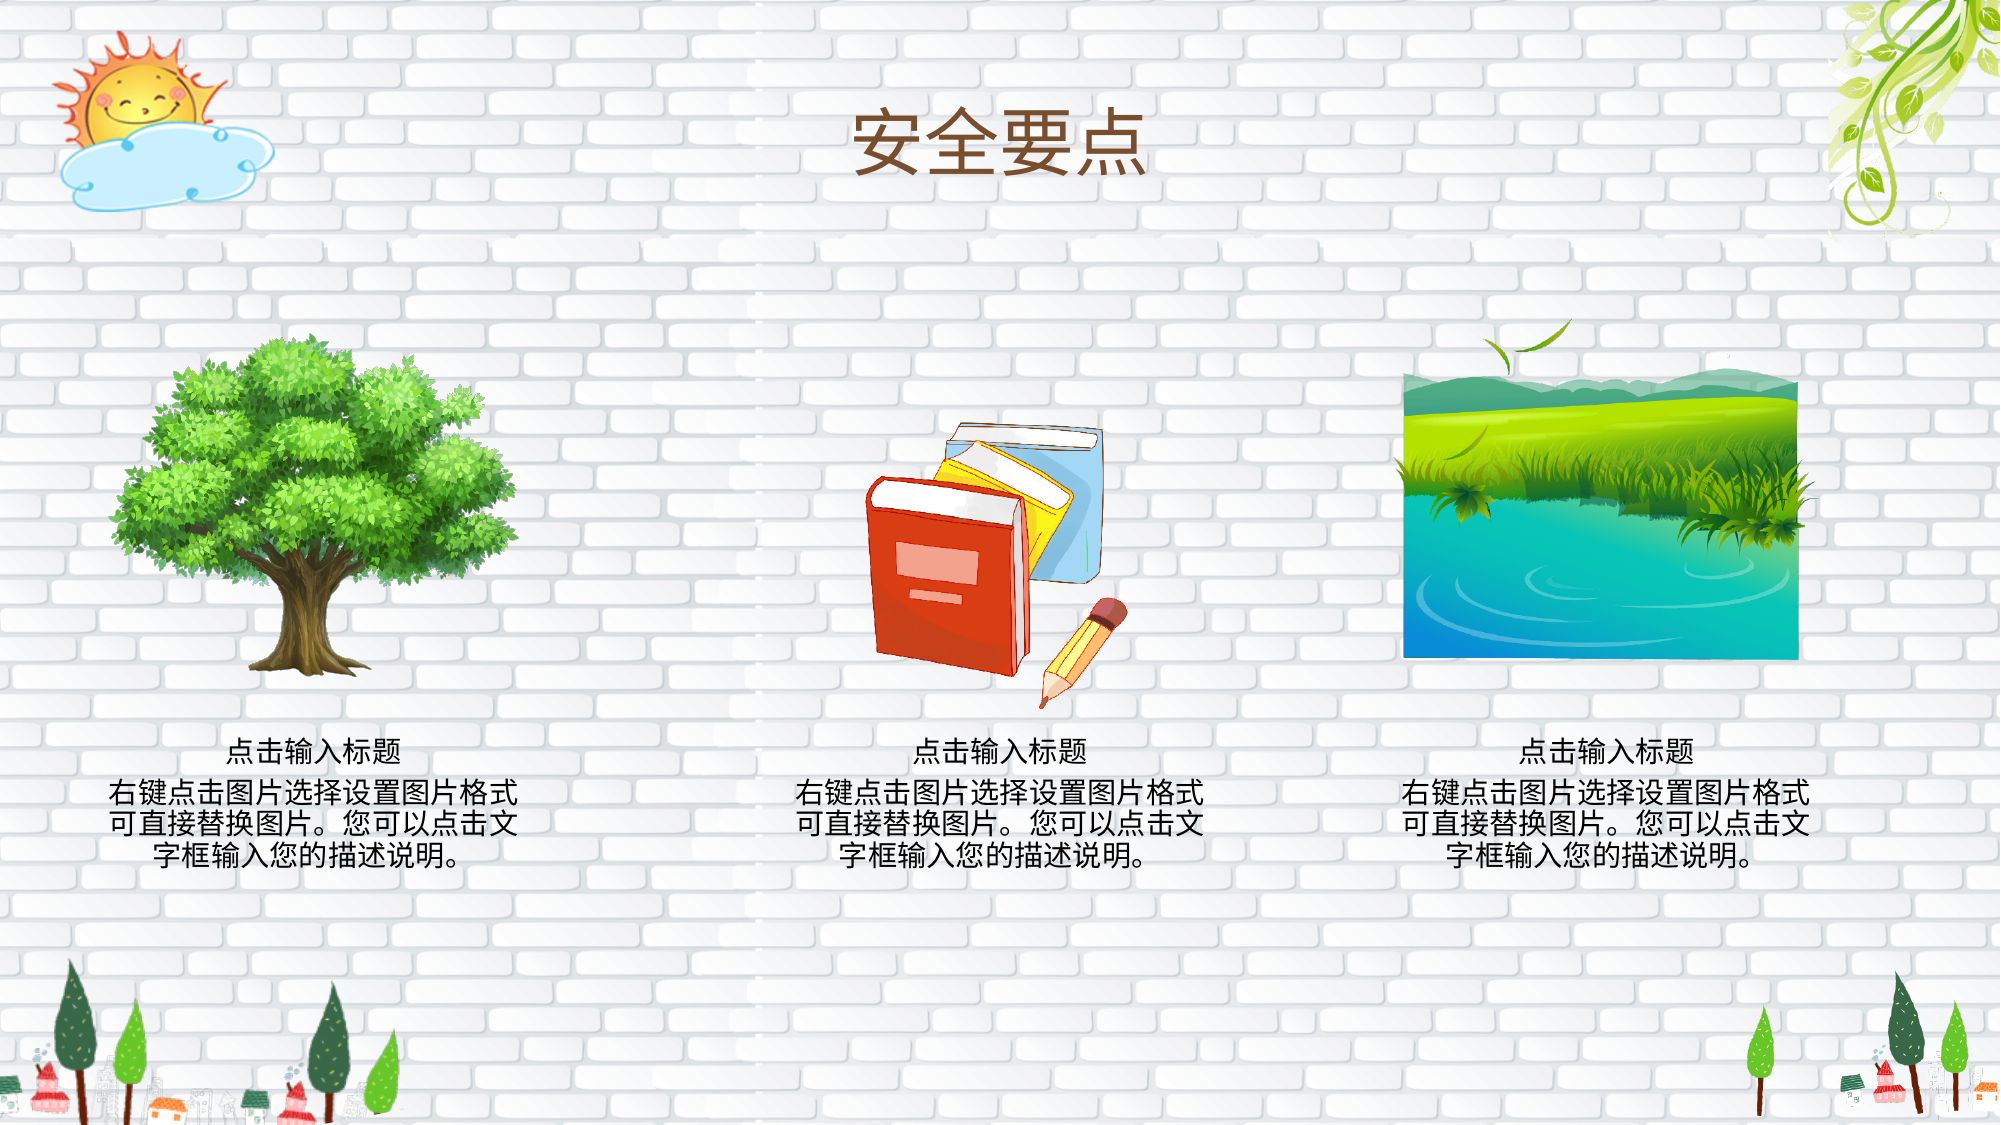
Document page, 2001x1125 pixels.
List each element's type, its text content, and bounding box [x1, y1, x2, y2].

picture [0, 0, 2000, 1125]
text_box 点击输入标题 右键点击图片选择设置图片格式可直接替换图片。您可以点击文字框输入您的描述说明。 [781, 669, 1219, 940]
text_box 点击输入标题 右键点击图片选择设置图片格式可直接替换图片。您可以点击文字框输入您的描述说明。 [1388, 669, 1825, 940]
text_box 安全要点 [338, 87, 1662, 193]
text_box 点击输入标题 右键点击图片选择设置图片格式可直接替换图片。您可以点击文字框输入您的描述说明。 [95, 669, 532, 940]
